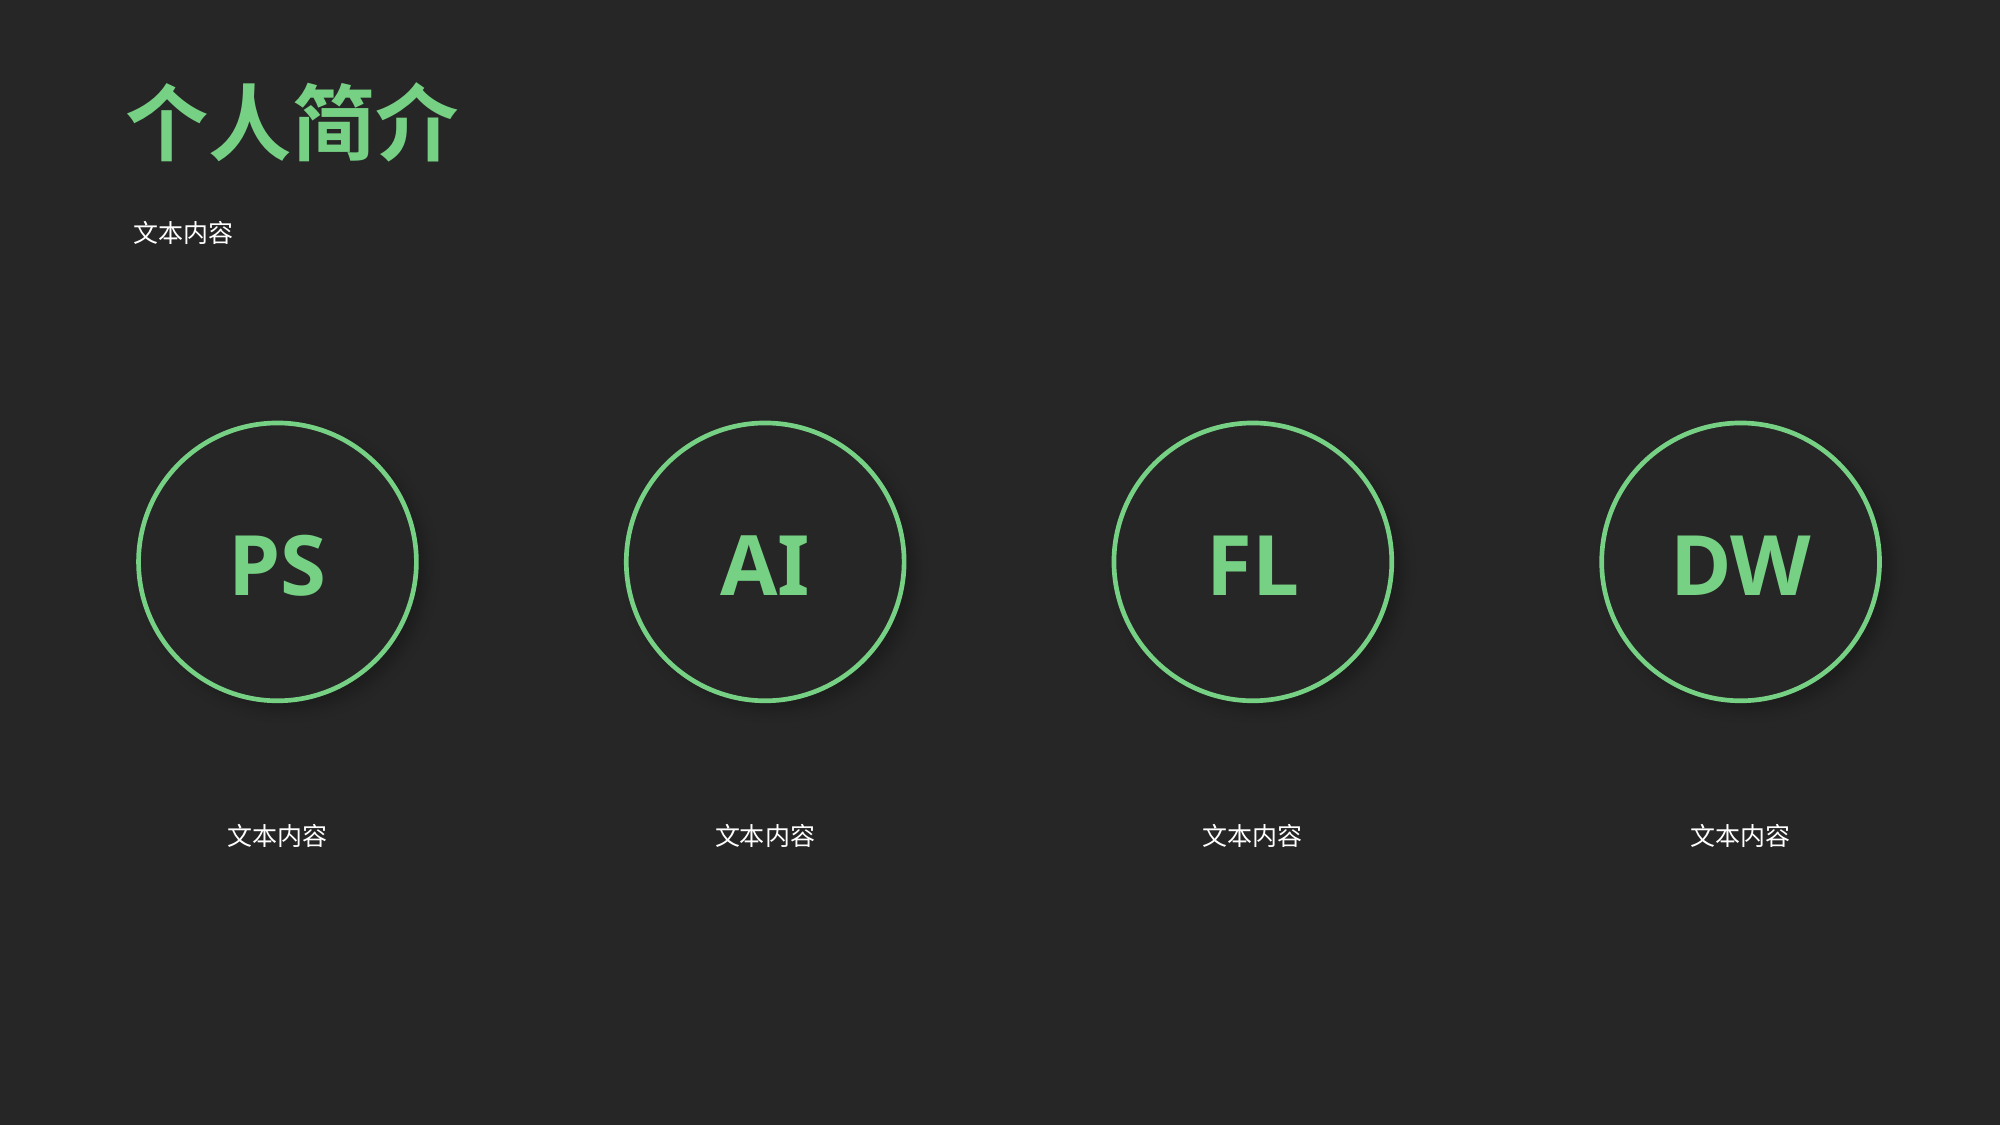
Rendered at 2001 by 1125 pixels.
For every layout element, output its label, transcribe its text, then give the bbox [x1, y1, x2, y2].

text_box PS [137, 421, 418, 702]
text_box 文本内容 [82, 783, 473, 859]
text_box DW [1600, 421, 1881, 702]
text_box 文本内容 [1057, 783, 1448, 859]
text_box AI [625, 421, 906, 702]
text_box 文本内容 [1545, 783, 1936, 859]
text_box 文本内容 [118, 179, 1071, 255]
text_box 个人简介 [110, 63, 474, 179]
text_box 文本内容 [569, 783, 961, 859]
text_box FL [1112, 421, 1393, 702]
